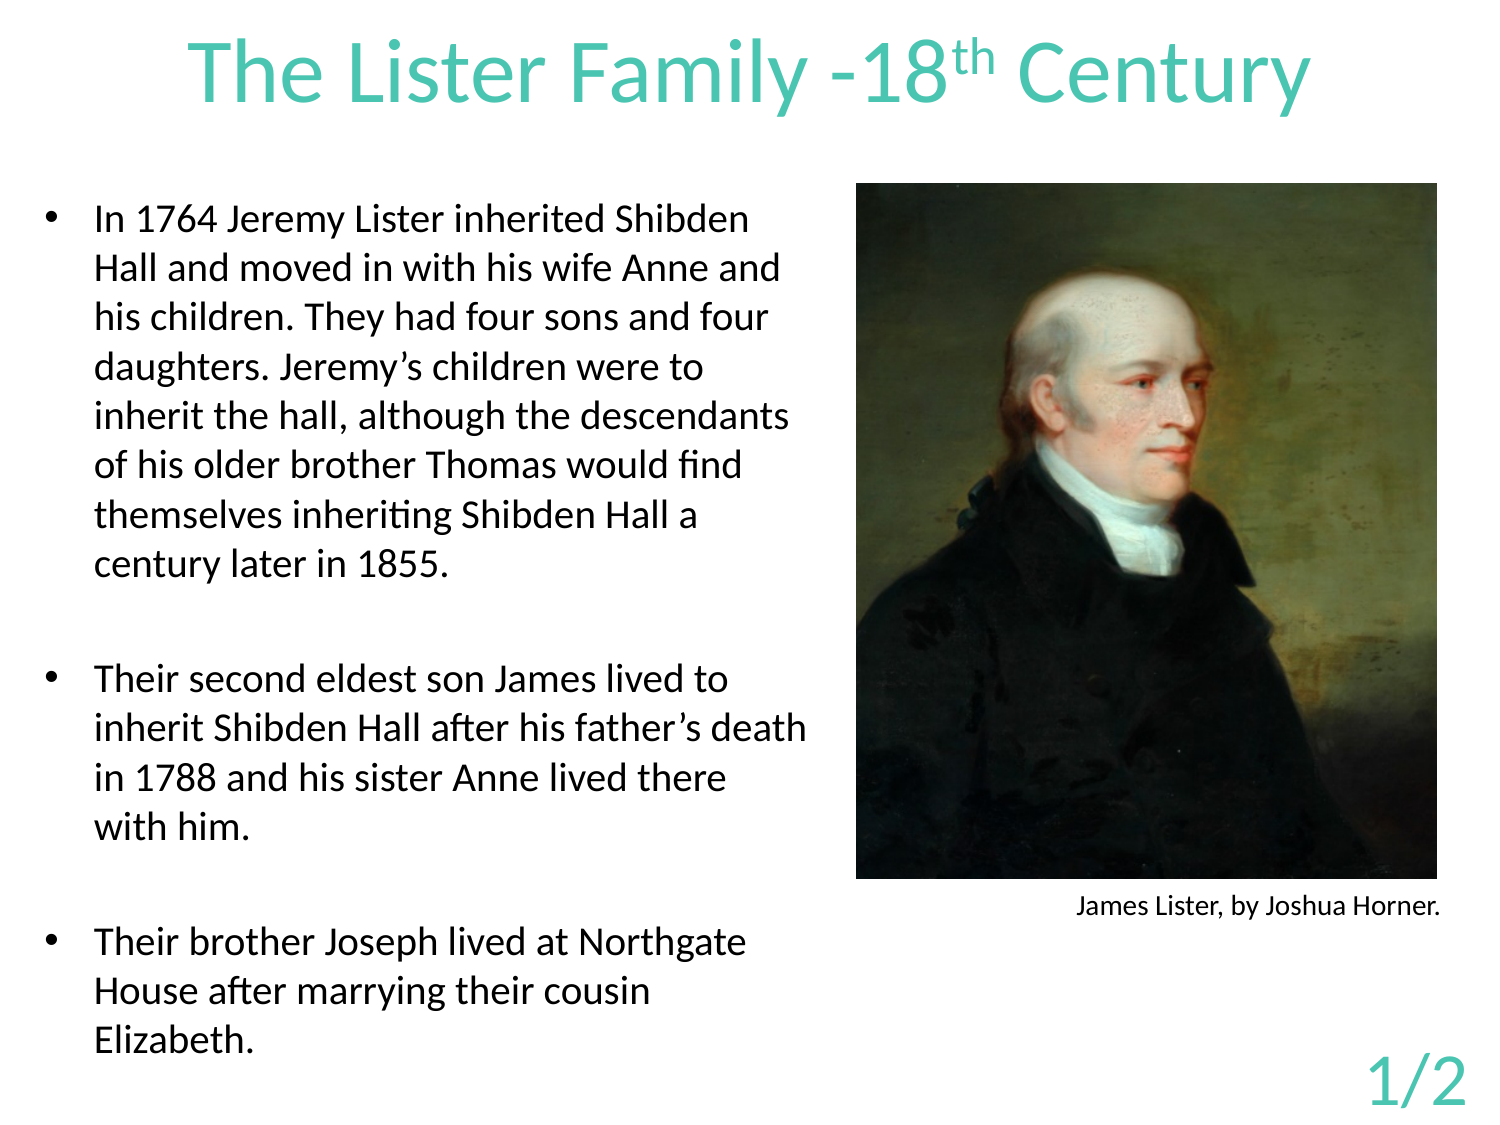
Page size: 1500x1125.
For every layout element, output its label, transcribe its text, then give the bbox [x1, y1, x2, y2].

list In 1764 Jeremy Lister inherited Shibden Hall and moved in with his wife Anne and his children. They had four sons and four daughters. Jeremy’s children were to inherit the hall, although the descendants of his older brother Thomas would find themselves inheriting Shibden Hall a century later in 1855. Their second eldest son James lived to inherit Shibden Hall after his father’s death in 1788 and his sister Anne lived there with him. Their brother Joseph lived at Northgate House after marrying their cousin Elizabeth. [29, 183, 826, 1076]
text_box James Lister, by Joshua Horner. [1061, 878, 1499, 929]
title The Lister Family -18th Century [75, 0, 1425, 160]
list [855, 183, 1437, 880]
text_box 1/2 [1332, 981, 1500, 1125]
